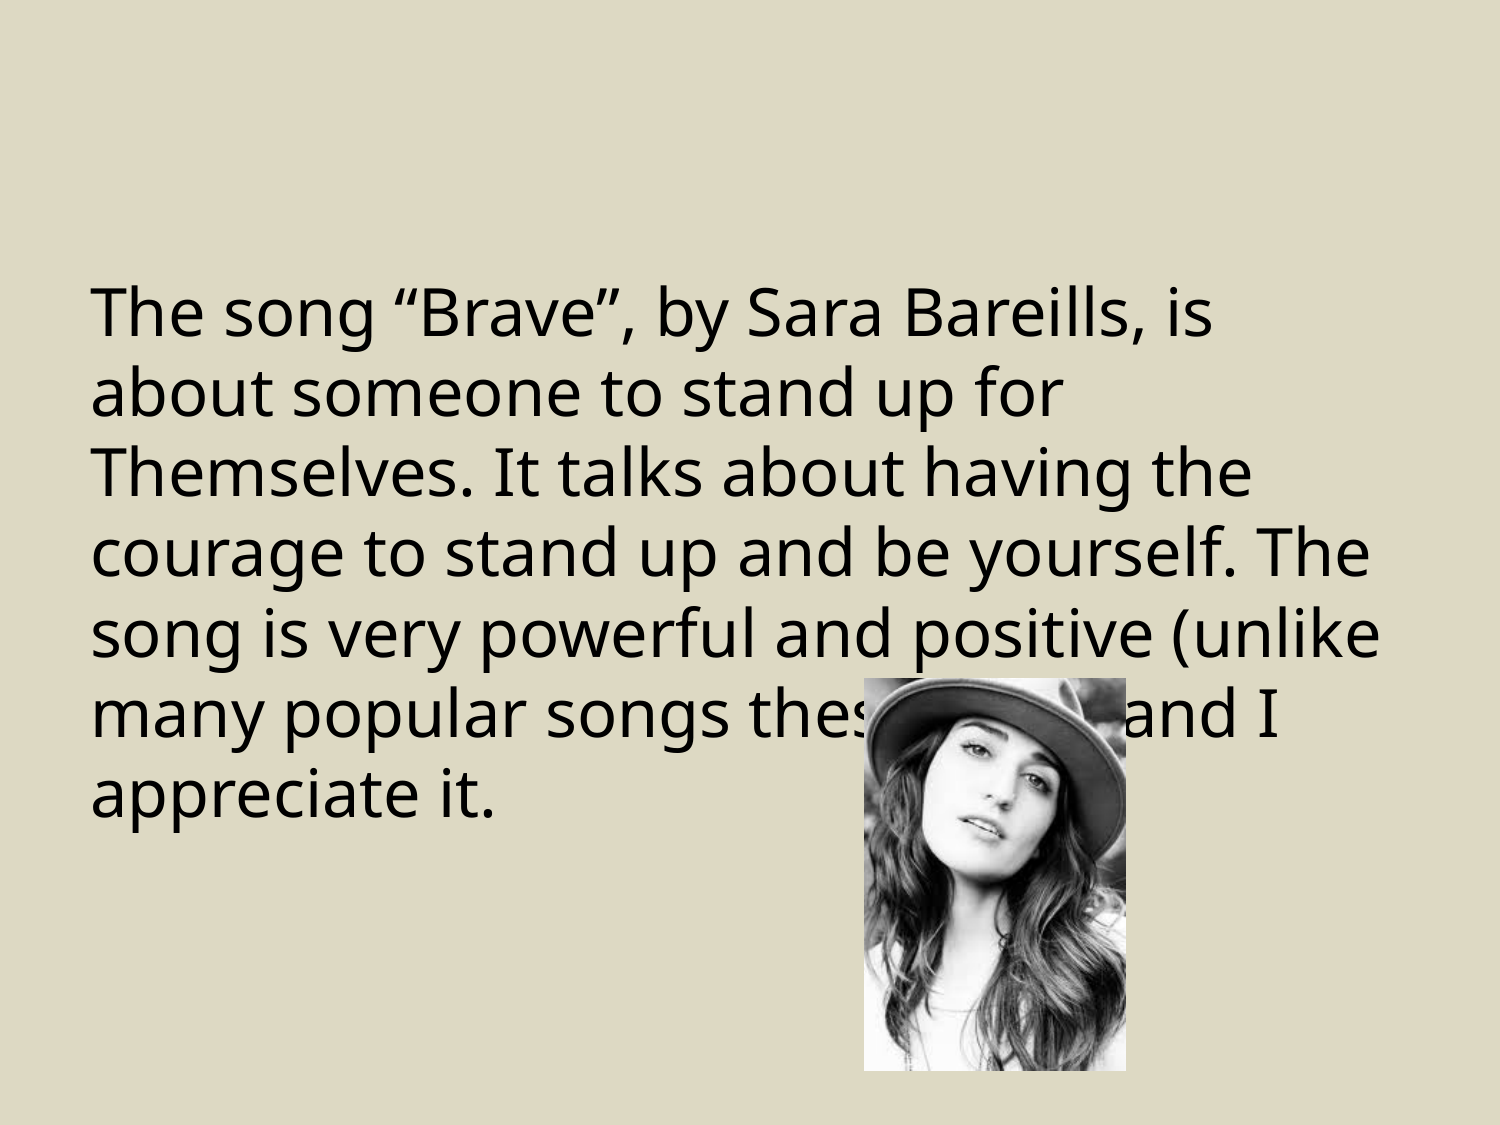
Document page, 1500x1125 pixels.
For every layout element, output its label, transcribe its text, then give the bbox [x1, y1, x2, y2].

list The song “Brave”, by Sara Bareills, is about someone to stand up for Themselves. It talks about having the courage to stand up and be yourself. The song is very powerful and positive (unlike many popular songs these days) and I appreciate it. [75, 262, 1425, 1005]
picture [863, 677, 1126, 1071]
